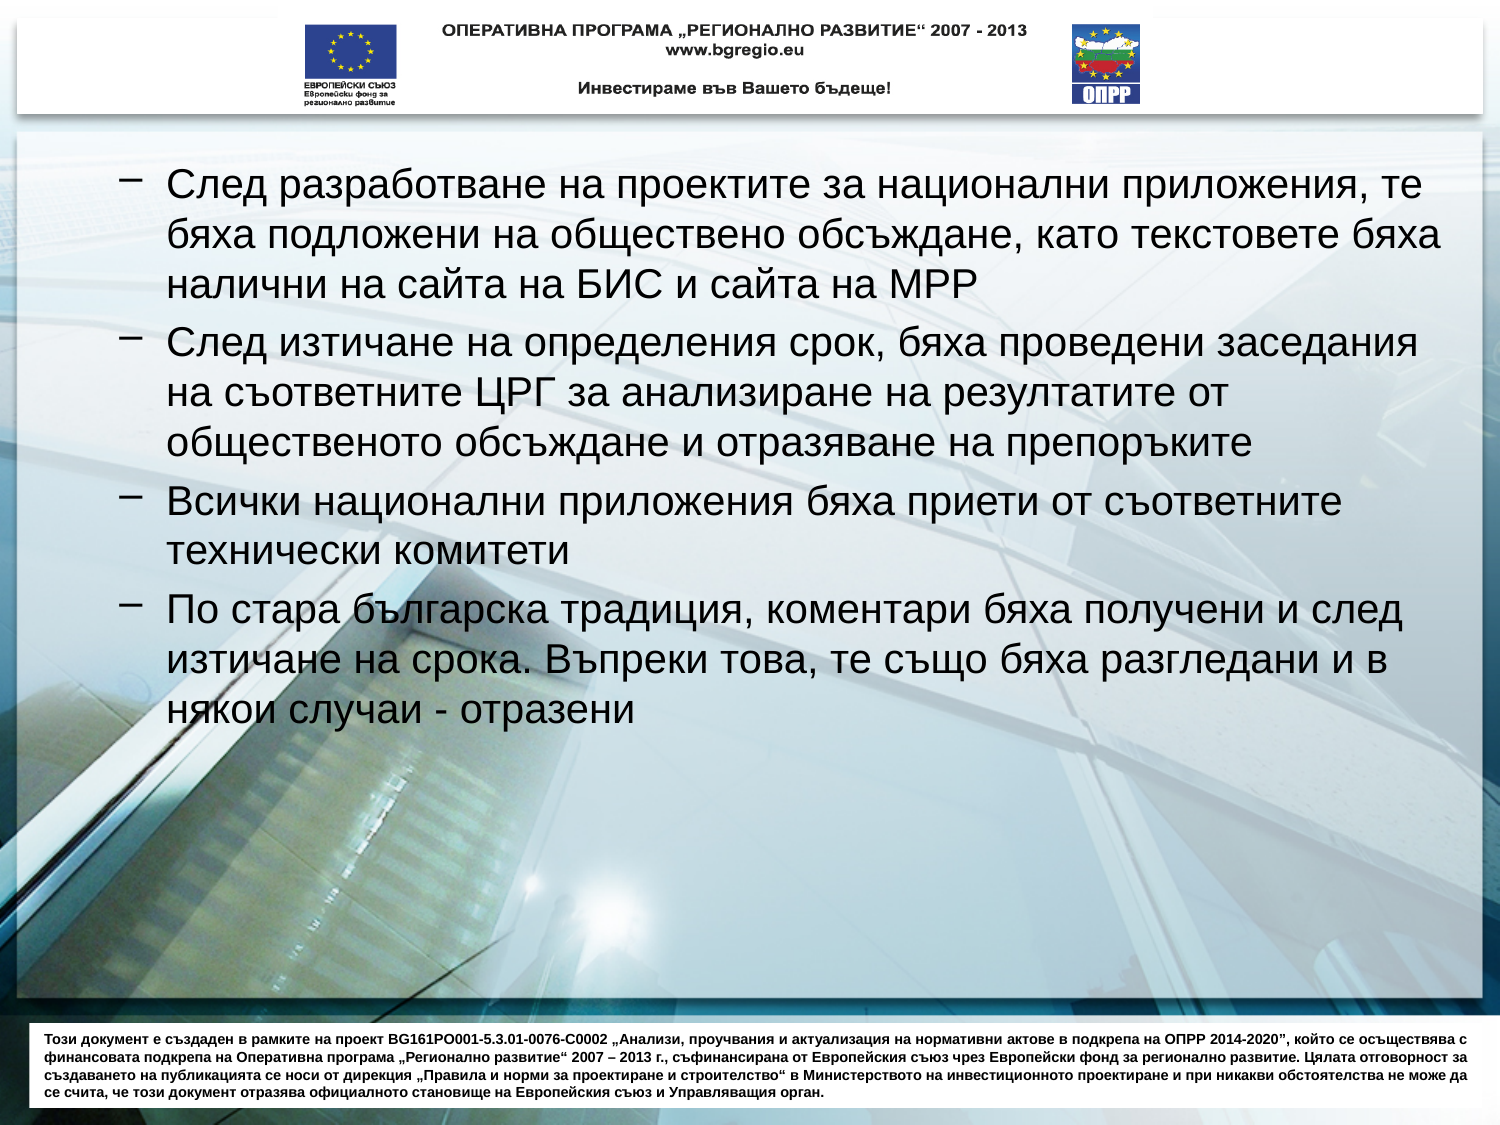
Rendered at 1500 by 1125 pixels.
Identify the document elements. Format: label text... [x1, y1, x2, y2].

list След разработване на проектите за национални приложения, те бяха подложени на обществено обсъждане, като текстовете бяха налични на сайта на БИС и сайта на МРР След изтичане на определения срок, бяха проведени заседания на съответните ЦРГ за анализиране на резултатите от общественото обсъждане и отразяване на препоръките Всички национални приложения бяха приети от съответните технически комитети По стара българска традиция, коментари бяха получени и след изтичане на срока. Въпреки това, те също бяха разгледани и в някои случаи - отразени [29, 148, 1471, 988]
picture [0, 0, 1500, 1125]
